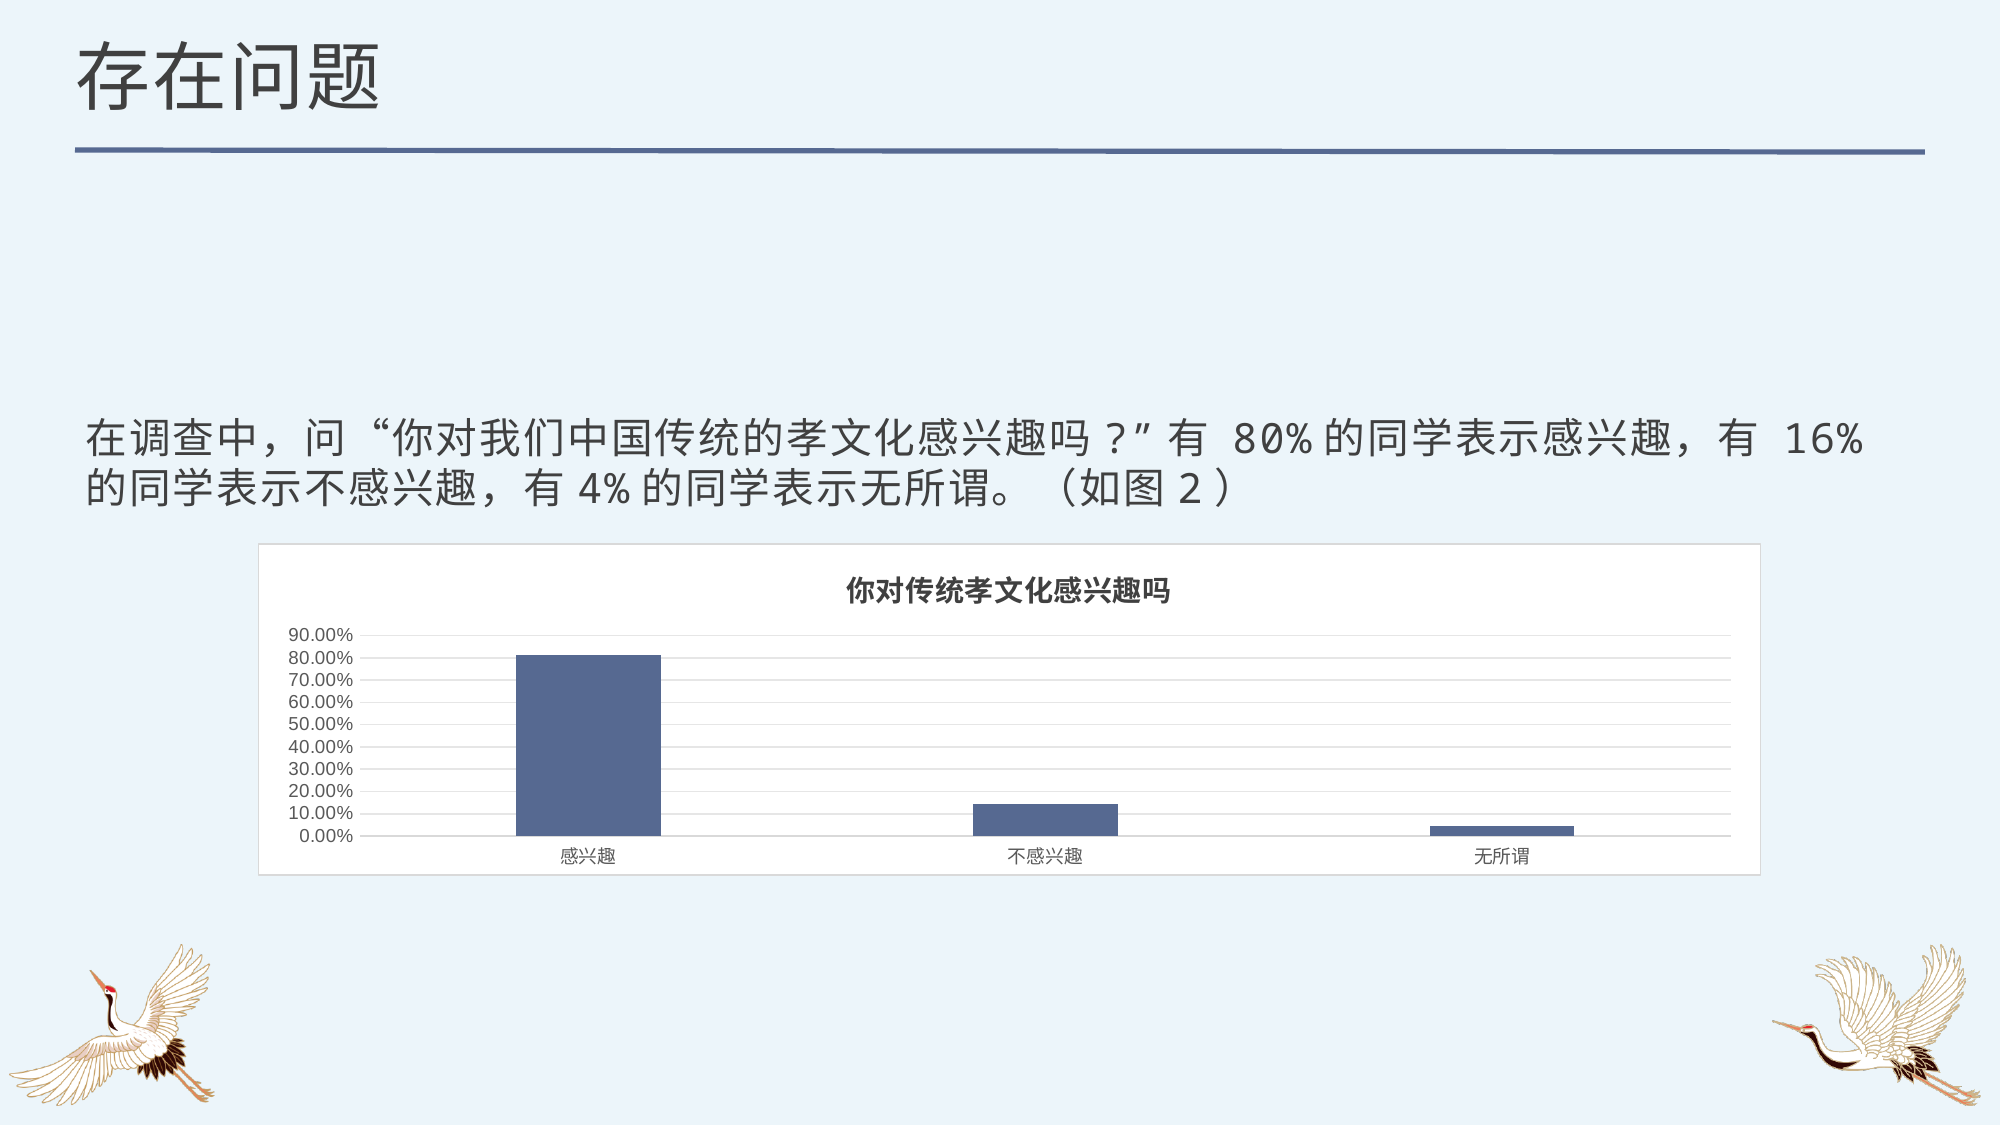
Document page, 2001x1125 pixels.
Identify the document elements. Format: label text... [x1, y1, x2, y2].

picture [1772, 944, 1981, 1106]
picture [9, 944, 215, 1106]
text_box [74, 149, 1925, 153]
text_box 在调查中，问“你对我们中国传统的孝文化感兴趣吗?”有 80%的同学表示感兴趣，有 16%的同学表示不感兴趣，有4%的同学表示无所谓。（如图2） [75, 198, 1925, 927]
text_box 存在问题 [75, 24, 1925, 125]
chart [257, 543, 1762, 876]
